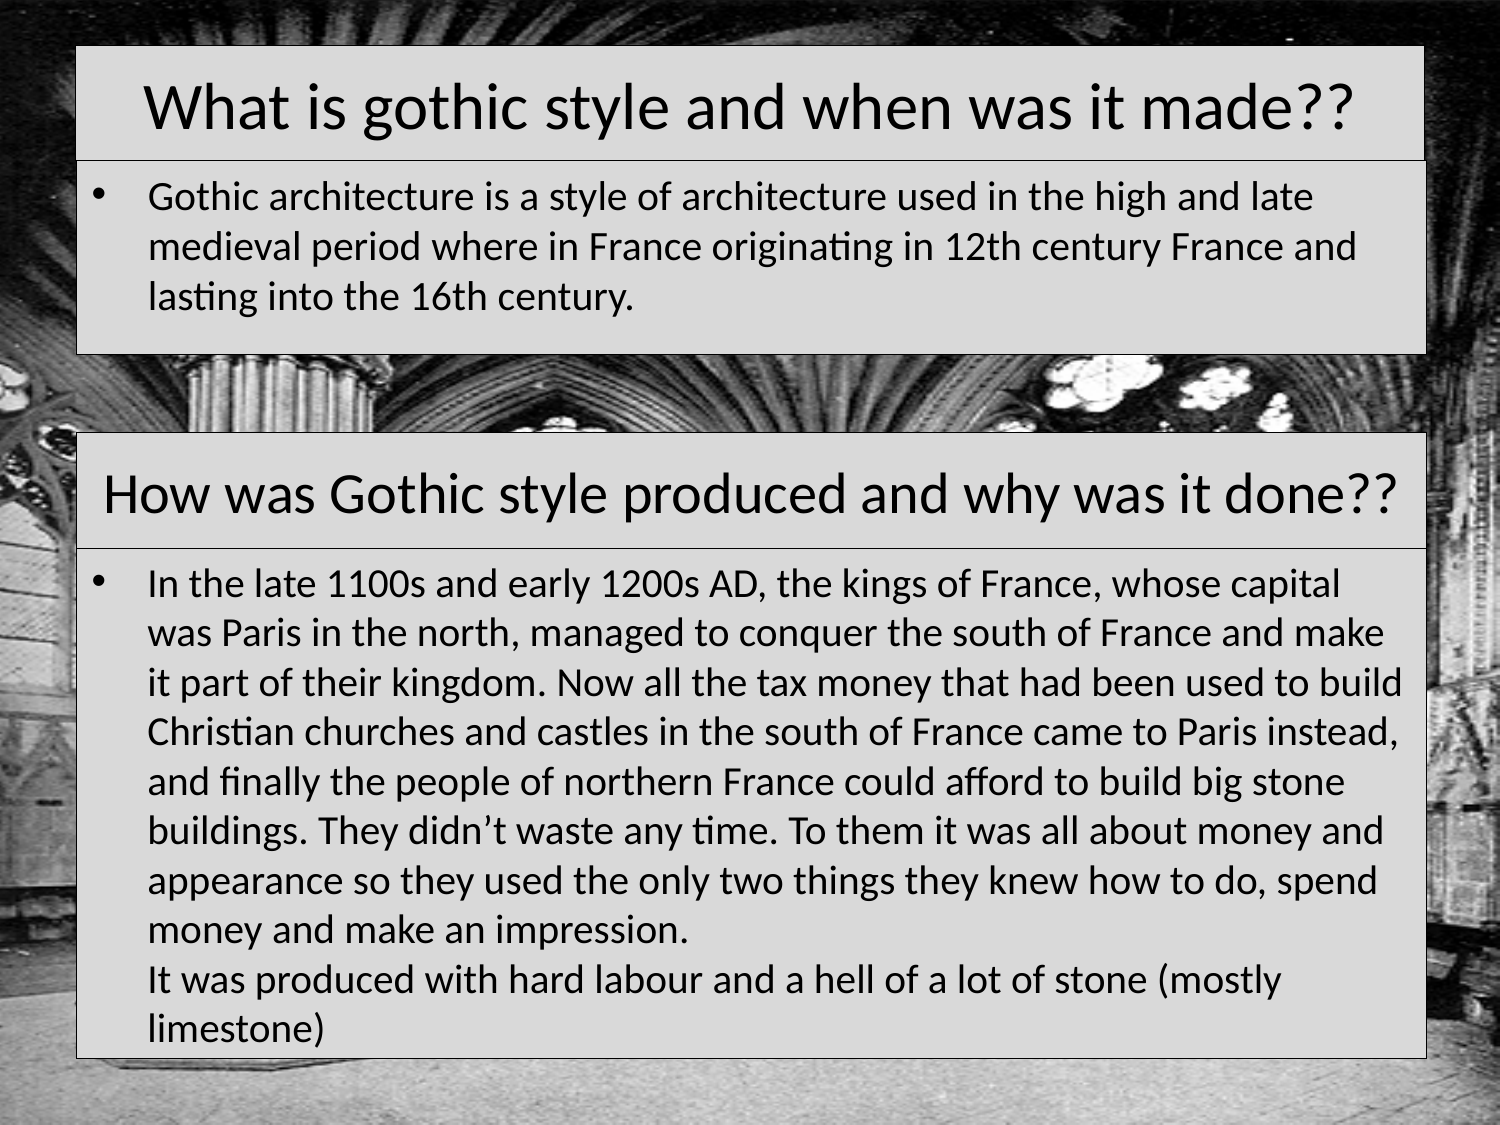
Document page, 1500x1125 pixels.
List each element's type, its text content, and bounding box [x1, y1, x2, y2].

title What is gothic style and when was it made?? [75, 45, 1425, 161]
picture [0, 0, 1500, 1125]
list Gothic architecture is a style of architecture used in the high and late medieval period where in France originating in 12th century France and lasting into the 16th century. [76, 160, 1427, 355]
text_box In the late 1100s and early 1200s AD, the kings of France, whose capital was Paris in the north, managed to conquer the south of France and make it part of their kingdom. Now all the tax money that had been used to build Christian churches and castles in the south of France came to Paris instead, and finally the people of northern France could afford to build big stone buildings. They didn’t waste any time. To them it was all about money and appearance so they used the only two things they knew how to do, spend money and make an impression. It was produced with hard labour and a hell of a lot of stone (mostly limestone) [76, 548, 1427, 1059]
text_box How was Gothic style produced and why was it done?? [76, 432, 1427, 548]
